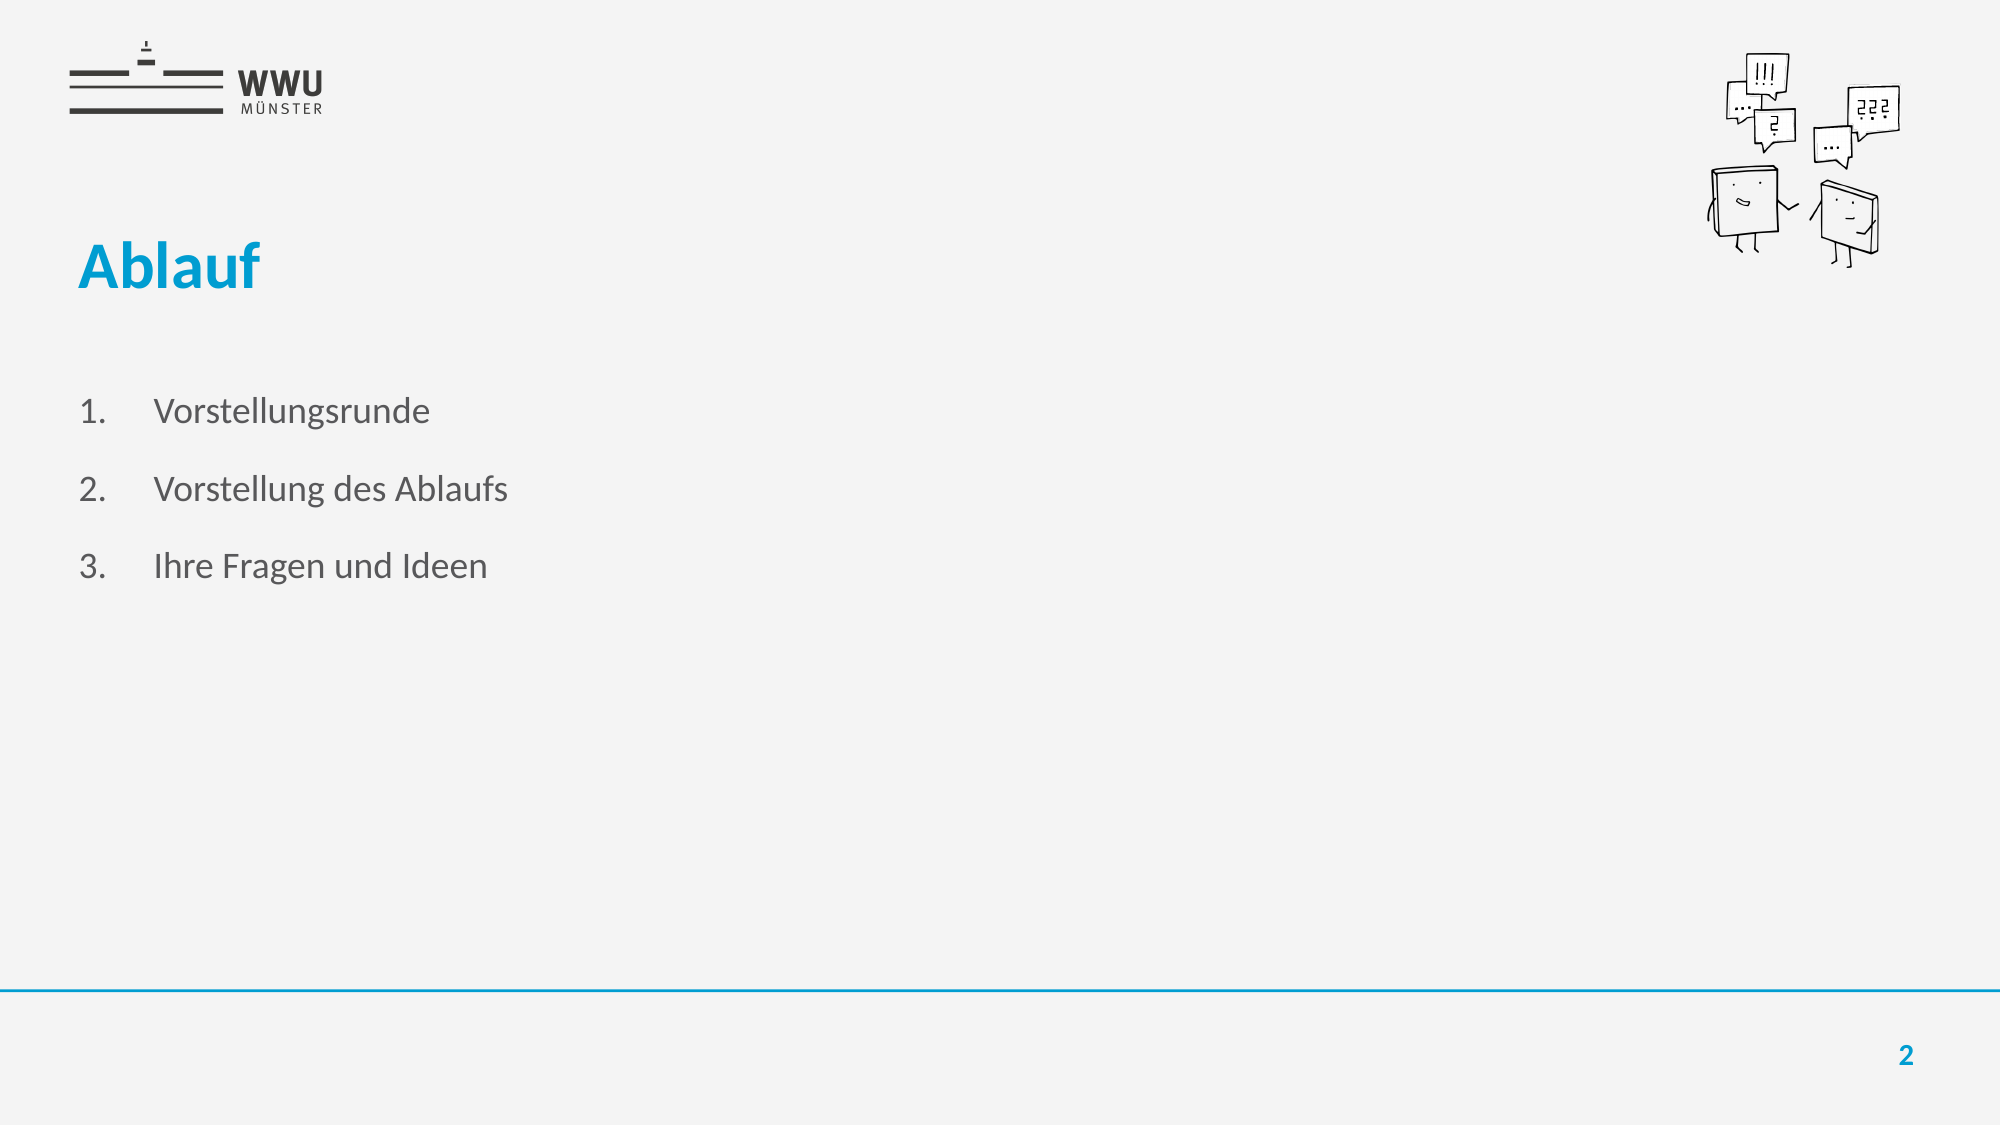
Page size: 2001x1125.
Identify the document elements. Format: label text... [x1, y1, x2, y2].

title Ablauf [78, 221, 1922, 316]
picture [1700, 53, 1901, 268]
picture [61, 32, 330, 123]
list Vorstellungsrunde Vorstellung des Ablaufs Ihre Fragen und Ideen [78, 380, 1981, 943]
slide_number 2 [1763, 1012, 1922, 1072]
